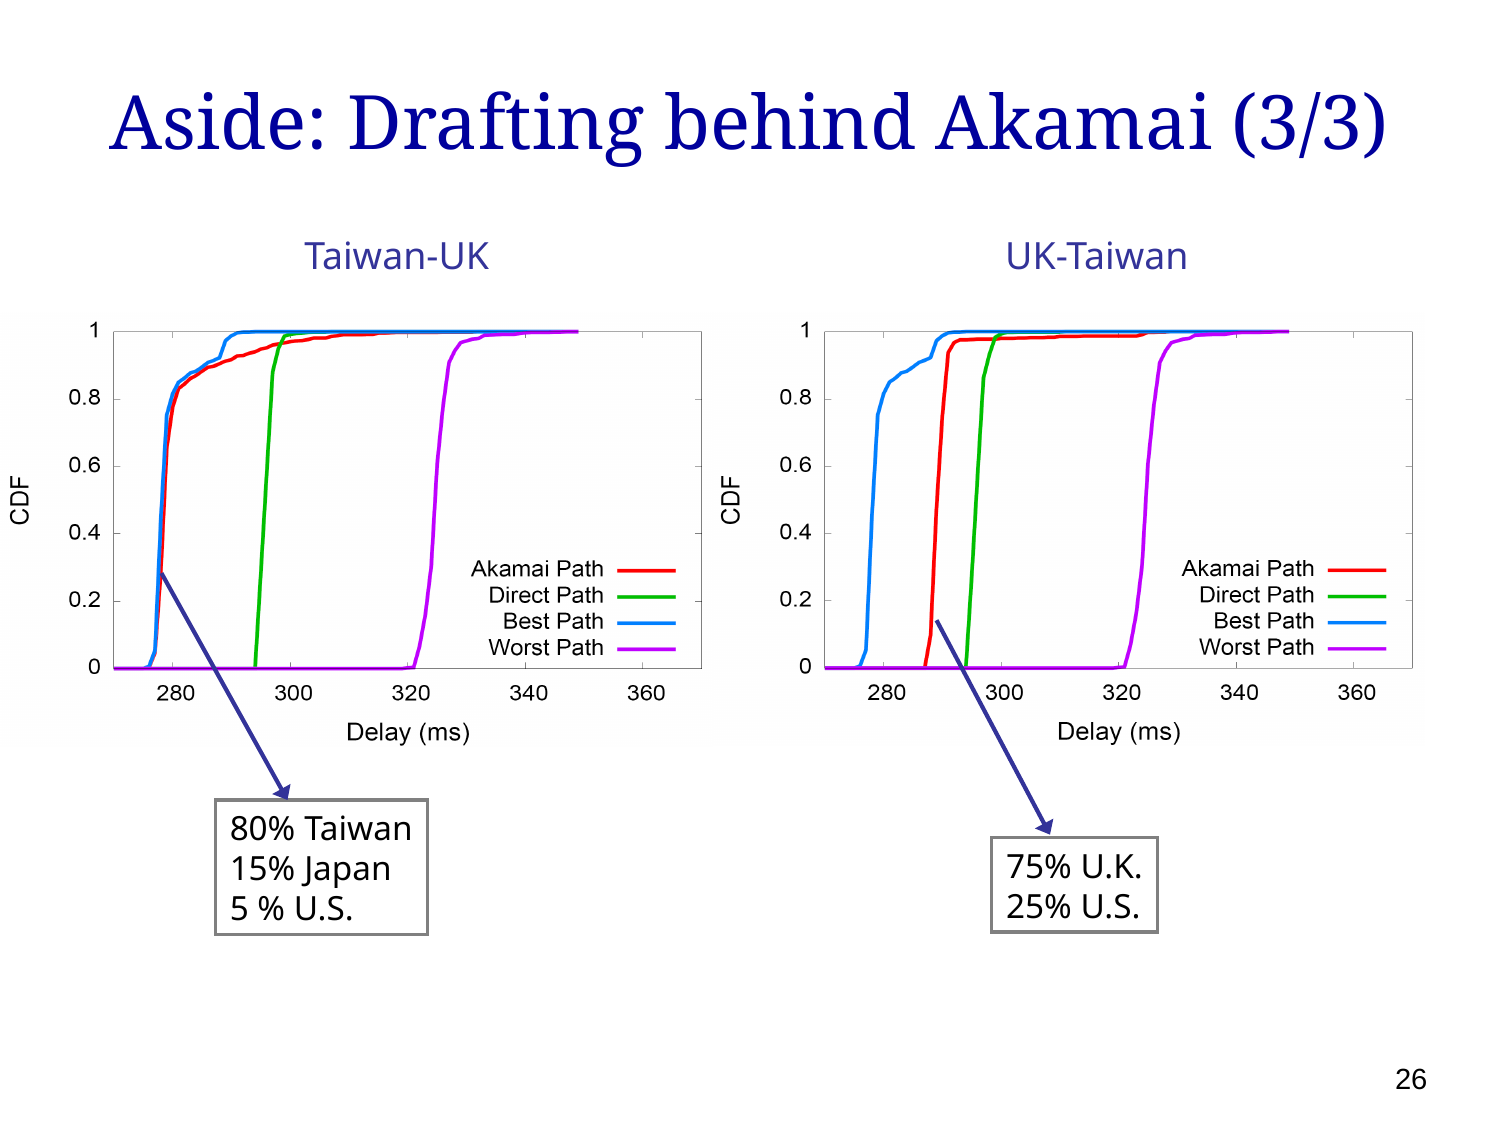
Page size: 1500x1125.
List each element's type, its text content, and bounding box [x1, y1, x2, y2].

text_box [937, 621, 1163, 937]
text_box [0, 312, 1425, 747]
slide_number 26 [1092, 1024, 1443, 1103]
text_box UK-Taiwan [990, 224, 1204, 285]
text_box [162, 574, 431, 939]
text_box Taiwan-UK [289, 224, 505, 285]
title Aside: Drafting behind Akamai (3/3) [74, 47, 1426, 191]
